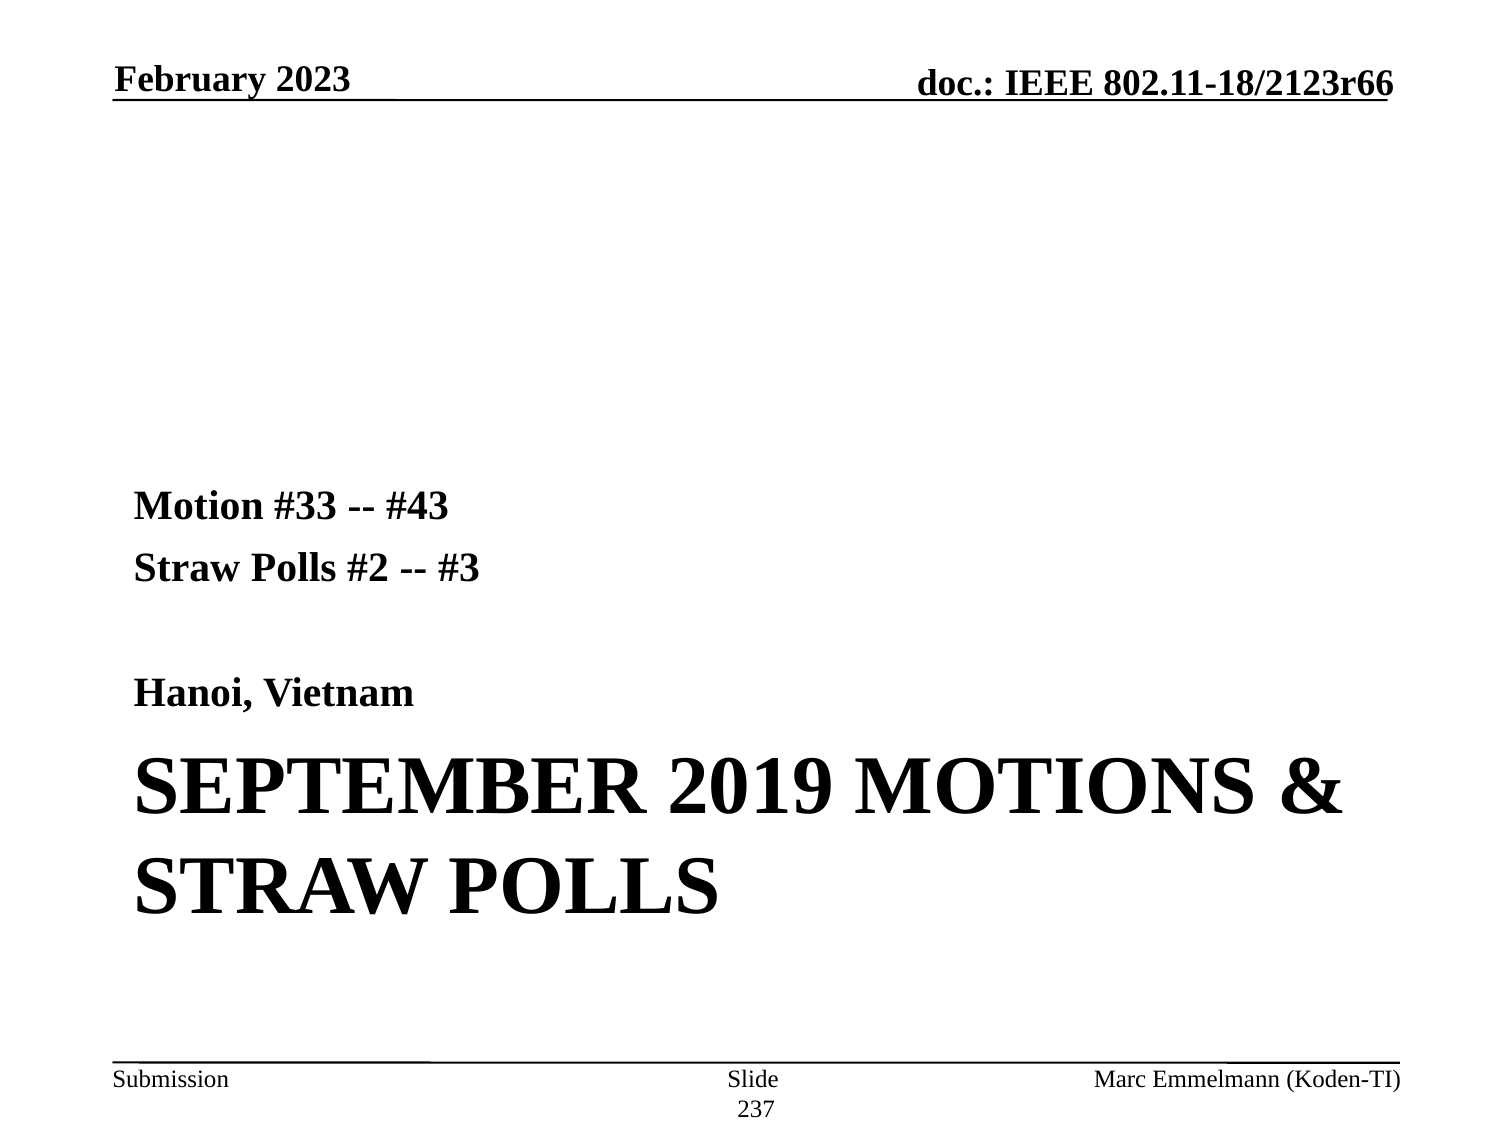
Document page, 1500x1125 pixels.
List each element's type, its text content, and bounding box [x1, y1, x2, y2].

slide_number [114, 54, 423, 100]
footer Marc Emmelmann (Koden-TI) [878, 1061, 1402, 1093]
list Motion #33 -- #43 Straw Polls #2 -- #3 Hanoi, Vietnam [118, 476, 1394, 724]
slide_number Slide 237 [712, 1061, 800, 1123]
title September 2019 Motions & Straw Polls [118, 724, 1394, 947]
